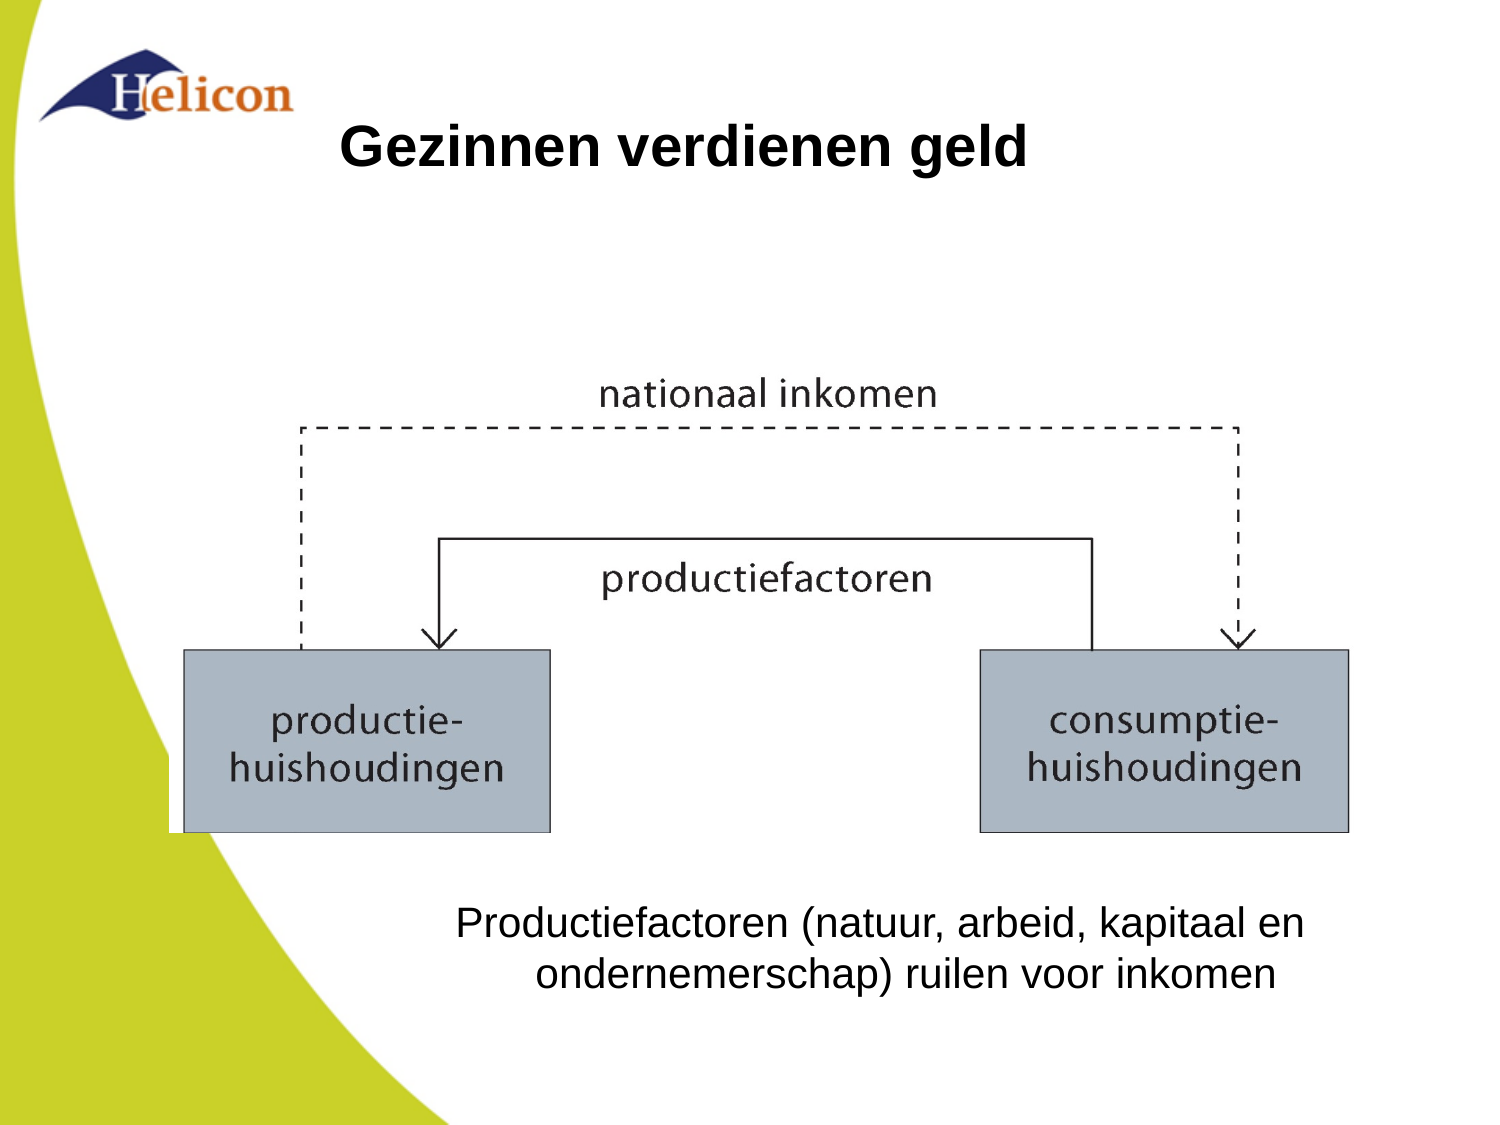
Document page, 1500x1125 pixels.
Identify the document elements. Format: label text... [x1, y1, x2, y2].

picture [0, 0, 1500, 1125]
list Productiefactoren (natuur, arbeid, kapitaal en ondernemerschap) ruilen voor inkomen [336, 196, 1425, 1005]
title Gezinnen verdienen geld [324, 54, 1415, 161]
